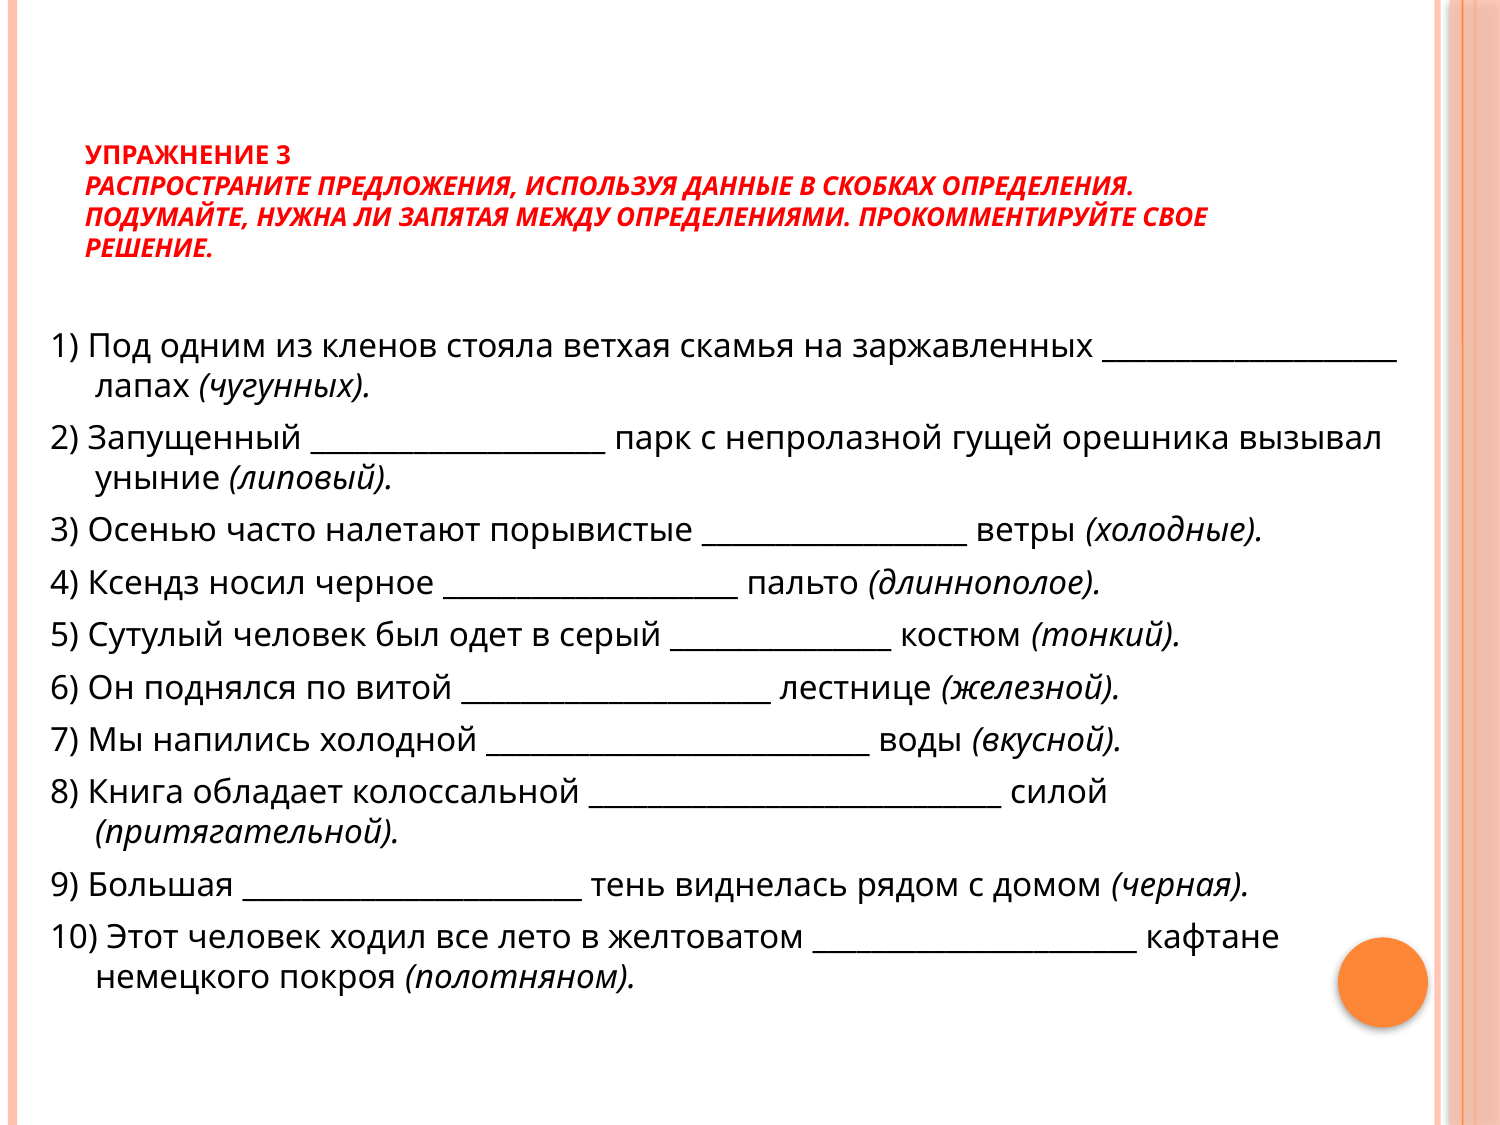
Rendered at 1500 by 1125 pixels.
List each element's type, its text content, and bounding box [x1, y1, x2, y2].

title Упражнение 3 Распространите предложения, используя данные в скобках определения. Подумайте, нужна ли запятая между определениями. Прокомментируйте свое решение. [70, 128, 1296, 305]
list 1) Под одним из кленов стояла ветхая скамья на заржавленных ____________________ лапах (чугунных). 2) Запущенный ____________________ парк с непролазной гущей орешника вызывал уныние (липовый). 3) Осенью часто налетают порывистые __________________ ветры (холодные). 4) Ксендз носил черное ____________________ пальто (длиннополое). 5) Сутулый человек был одет в серый _______________ костюм (тонкий). 6) Он поднялся по витой _____________________ лестнице (железной). 7) Мы напились холодной __________________________ воды (вкусной). 8) Книга обладает колоссальной ____________________________ силой (притягательной). 9) Большая _______________________ тень виднелась рядом с домом (черная). 10) Этот человек ходил все лето в желтоватом ______________________ кафтане немецкого покроя (полотняном). [35, 316, 1418, 1062]
